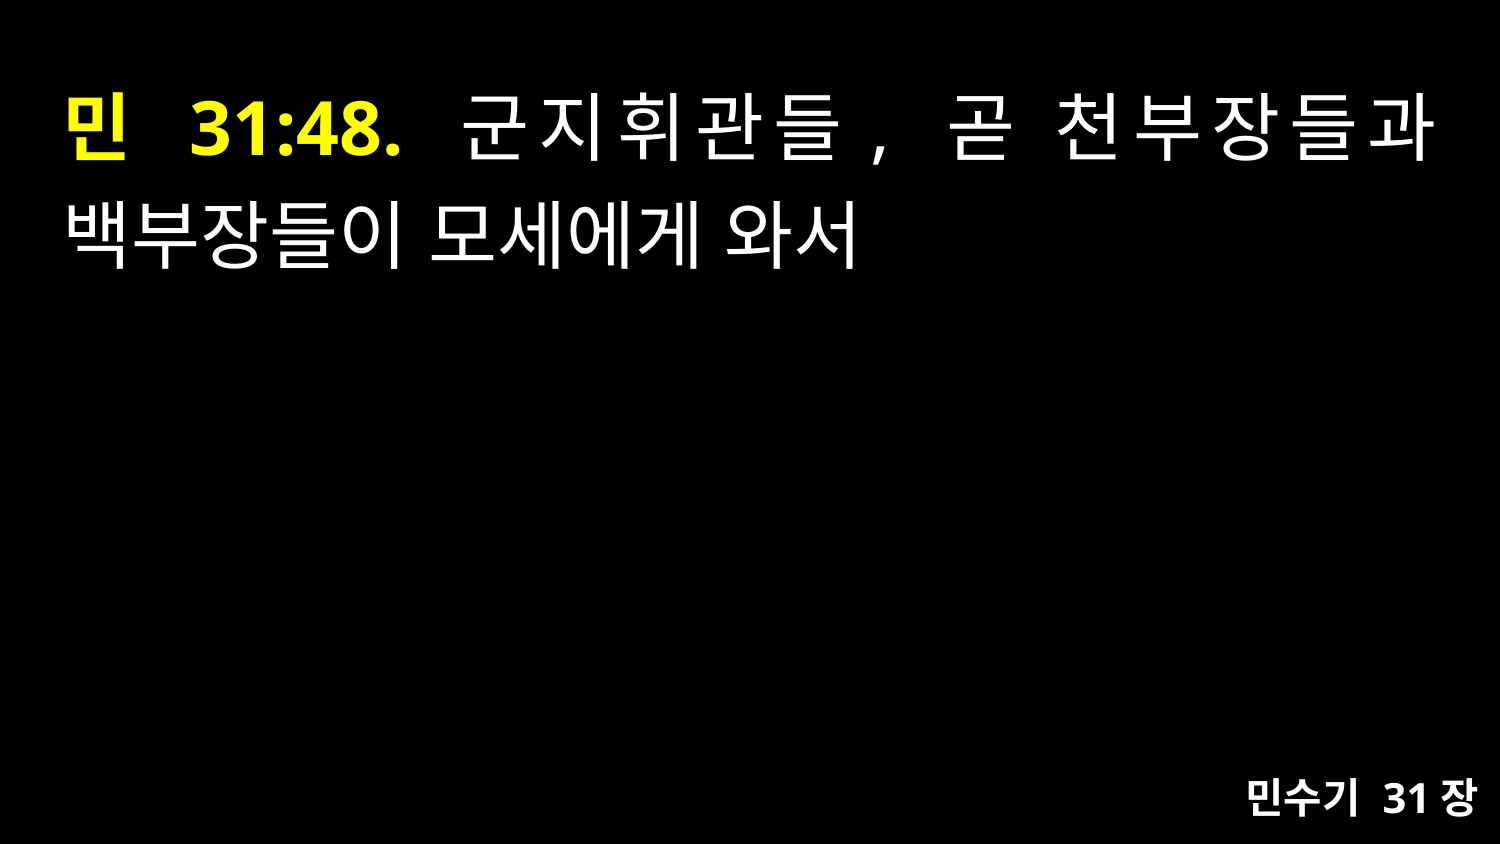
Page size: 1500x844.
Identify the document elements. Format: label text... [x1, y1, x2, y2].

title 민 31:48. 군지휘관들, 곧 천부장들과 백부장들이 모세에게 와서 [0, 0, 1500, 844]
subtitle 민수기 31장 [916, 770, 1500, 844]
